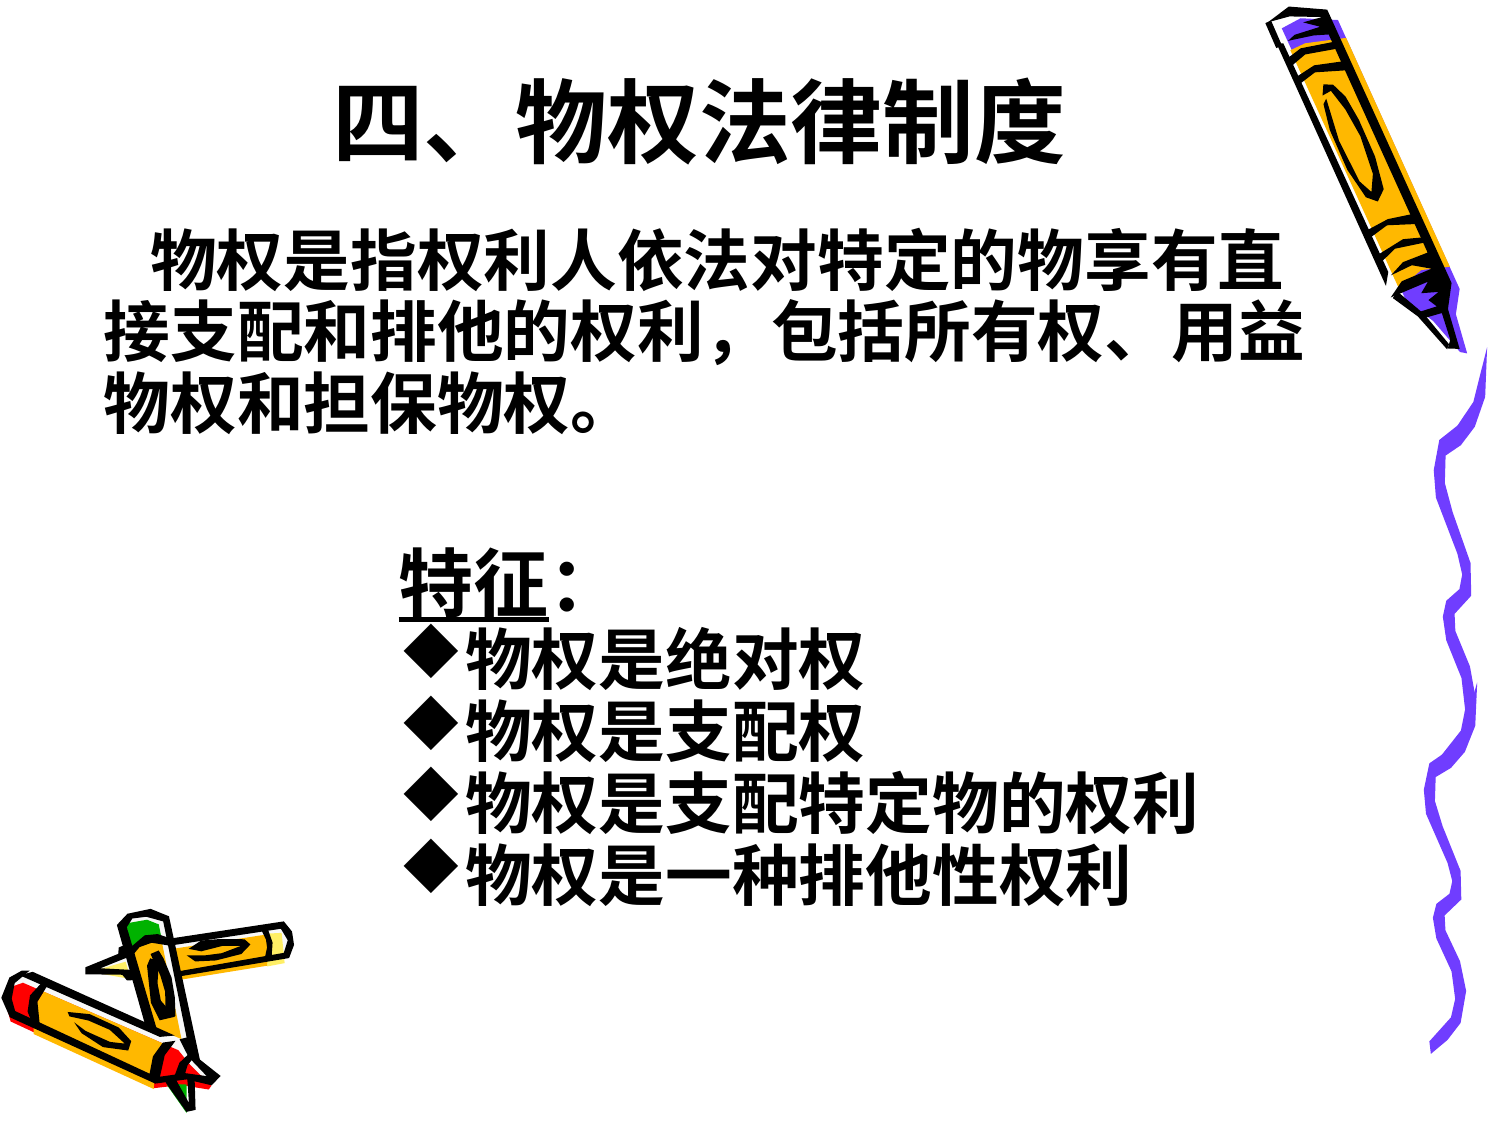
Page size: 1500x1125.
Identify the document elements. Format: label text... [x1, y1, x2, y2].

title 四、物权法律制度 [135, 54, 1264, 183]
text_box 特征： 物权是绝对权 物权是支配权 物权是支配特定物的权利 物权是一种排他性权利 [383, 538, 1342, 923]
list 物权是指权利人依法对特定的物享有直接支配和排他的权利，包括所有权、用益物权和担保物权。 [88, 219, 1352, 494]
